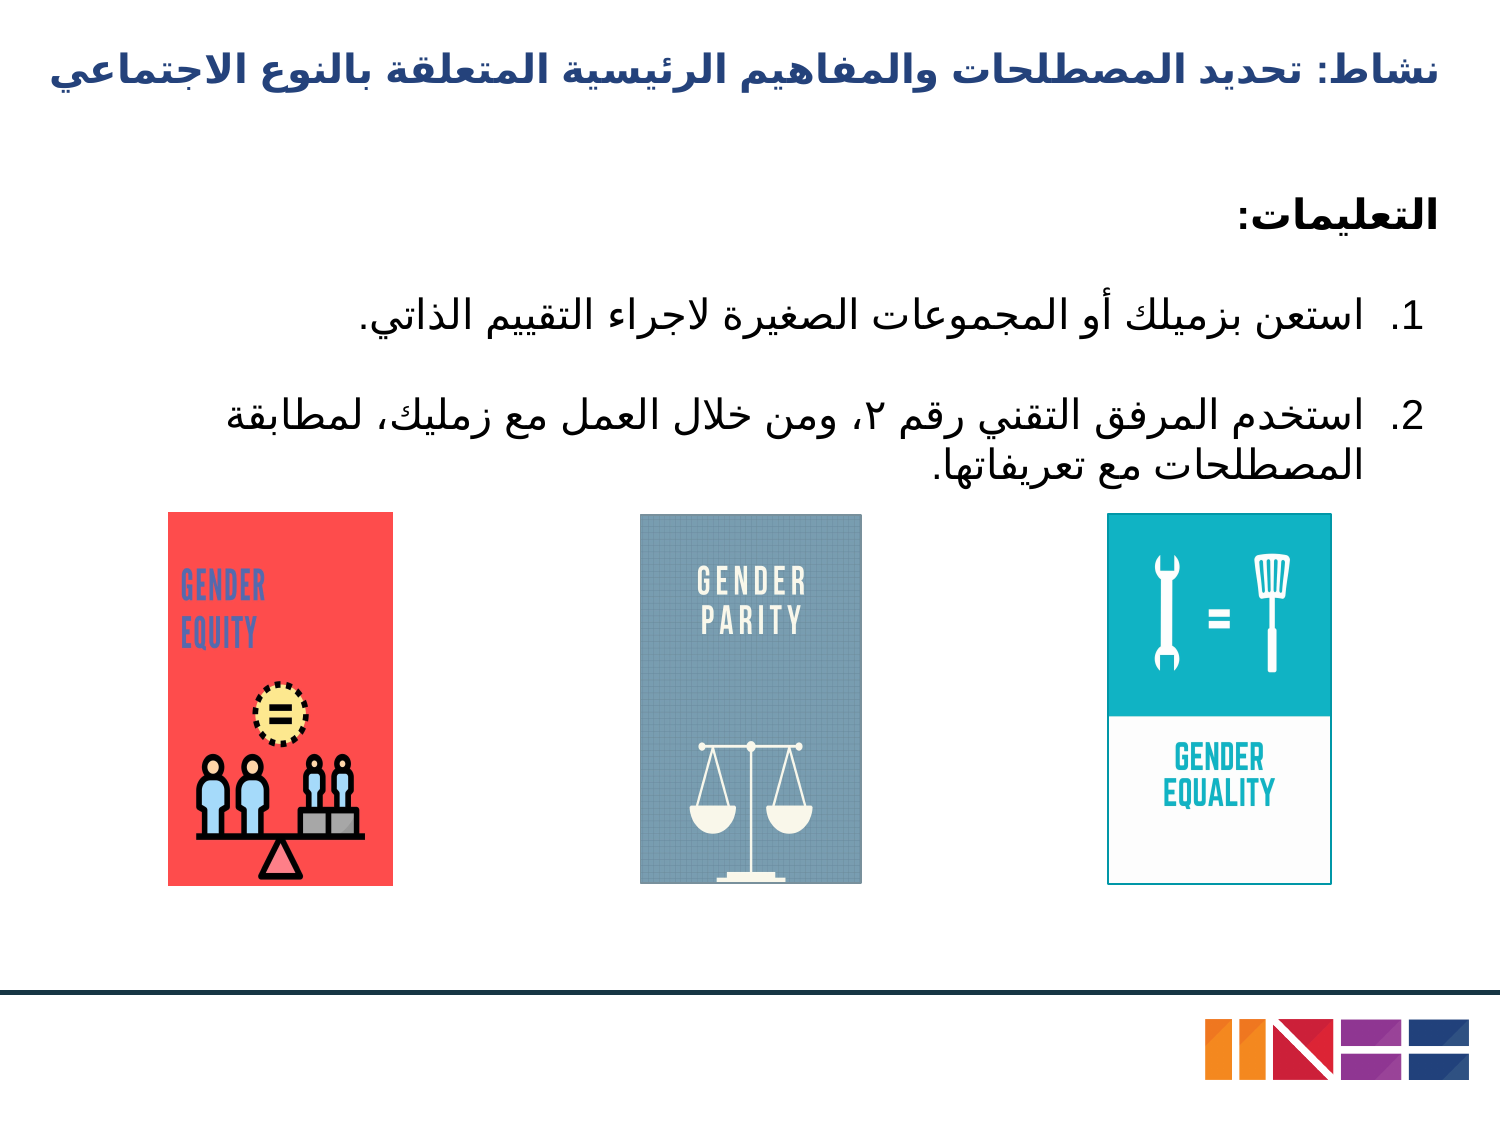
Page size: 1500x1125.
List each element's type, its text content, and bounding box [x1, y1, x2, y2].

picture [1205, 1019, 1469, 1080]
picture [168, 511, 393, 887]
list التعليمات: استعن بزميلك أو المجموعات الصغيرة لاجراء التقييم الذاتي. استخدم المرفق التقني رقم ٢، ومن خلال العمل مع زمليك، لمطابقة المصطلحات مع تعريفاتها. [23, 172, 1456, 608]
picture [640, 515, 861, 883]
picture [1109, 514, 1330, 884]
title نشاط: تحديد المصطلحات والمفاهيم الرئيسية المتعلقة بالنوع الاجتماعي [23, 28, 1468, 145]
